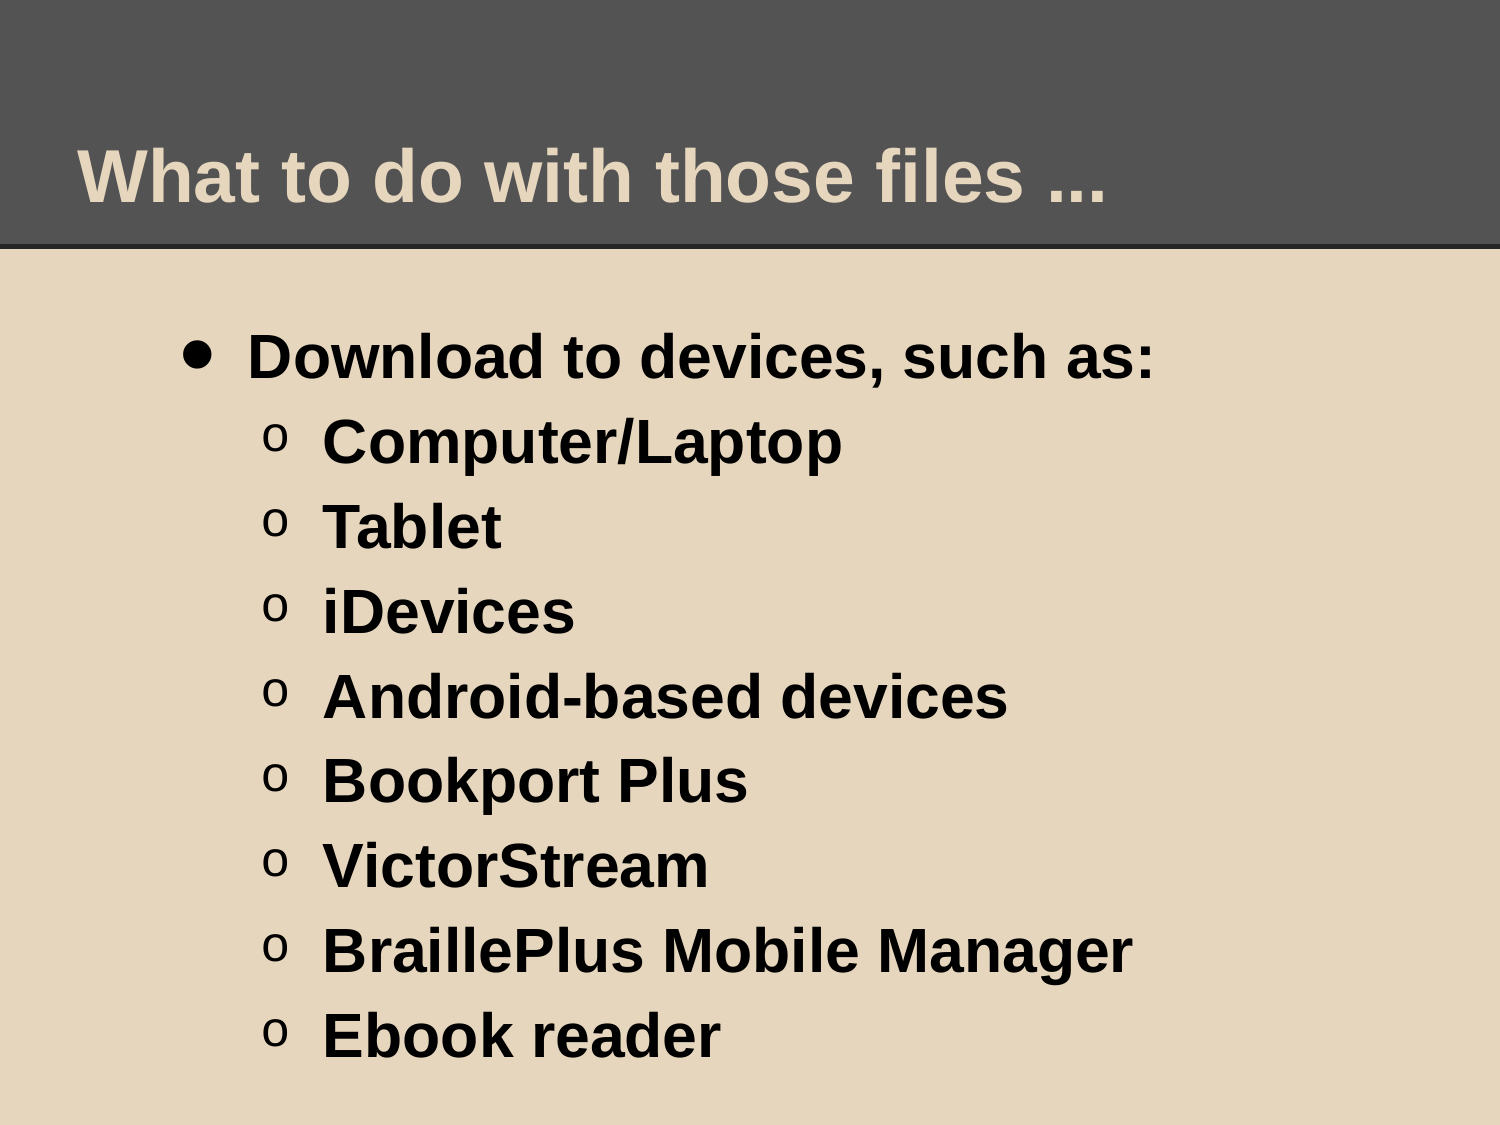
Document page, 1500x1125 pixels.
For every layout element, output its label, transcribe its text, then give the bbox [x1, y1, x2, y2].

title What to do with those files ... [24, 14, 1375, 233]
list Download to devices, such as: Computer/Laptop Tablet iDevices Android-based devices Bookport Plus VictorStream BraillePlus Mobile Manager Ebook reader [157, 300, 1443, 1125]
